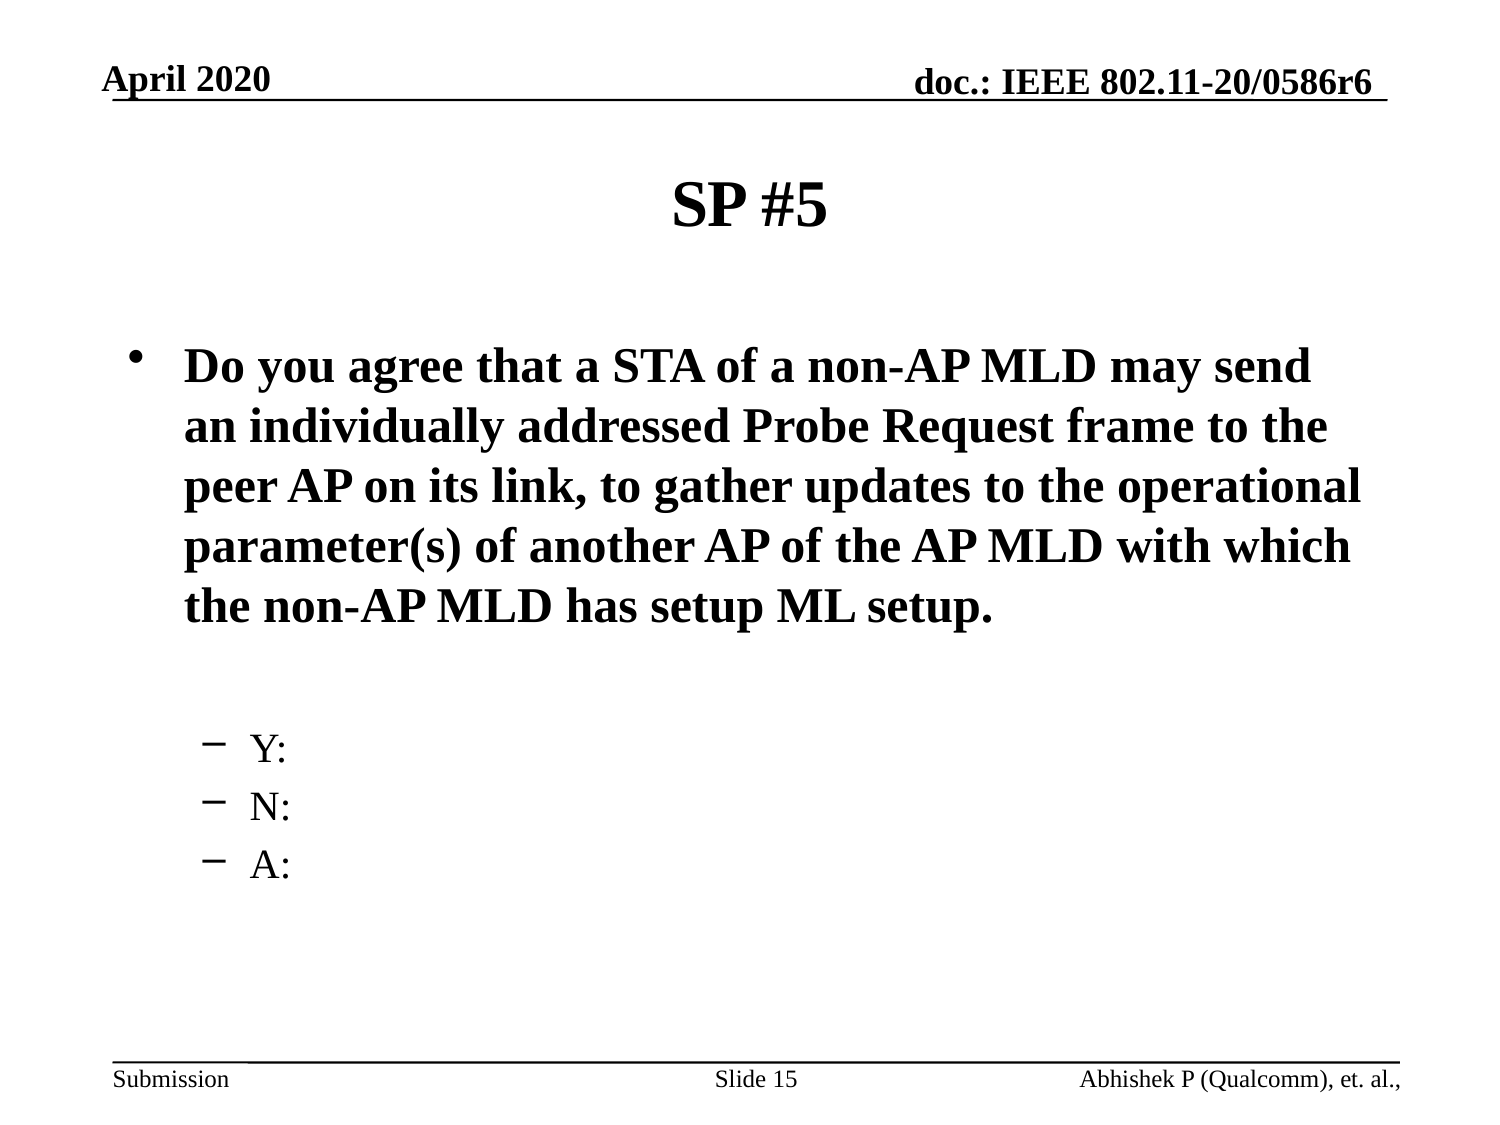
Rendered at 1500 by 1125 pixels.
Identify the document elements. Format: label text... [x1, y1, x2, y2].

footer Abhishek P (Qualcomm), et. al., [949, 1061, 1402, 1093]
title SP #5 [112, 112, 1388, 288]
list Do you agree that a STA of a non-AP MLD may send an individually addressed Probe Request frame to the peer AP on its link, to gather updates to the operational parameter(s) of another AP of the AP MLD with which the non-AP MLD has setup ML setup. Y: N: A: [112, 324, 1388, 1052]
slide_number Slide 15 [712, 1061, 801, 1093]
